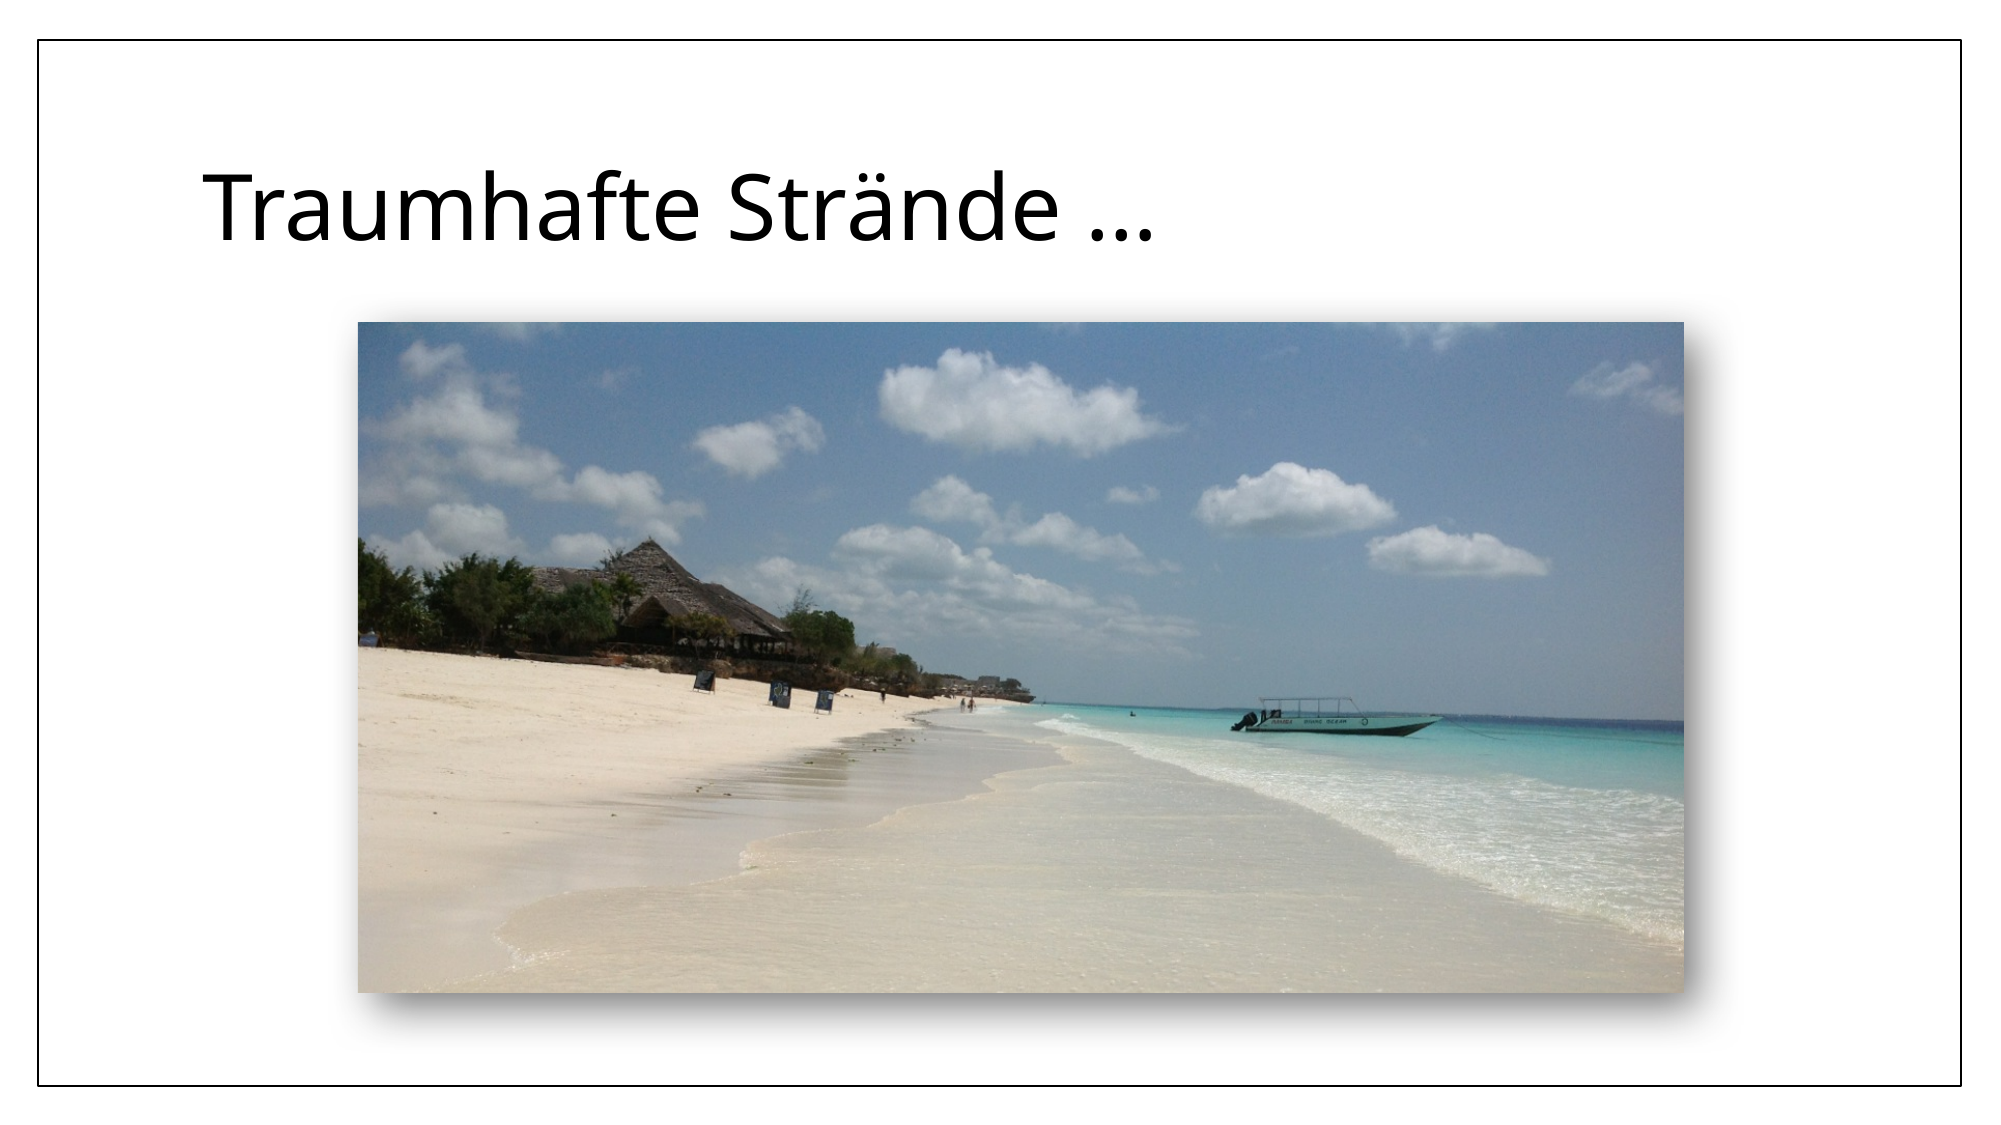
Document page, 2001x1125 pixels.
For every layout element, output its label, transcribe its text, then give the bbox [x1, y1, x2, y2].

title Traumhafte Strände … [187, 99, 1808, 323]
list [357, 322, 1685, 993]
